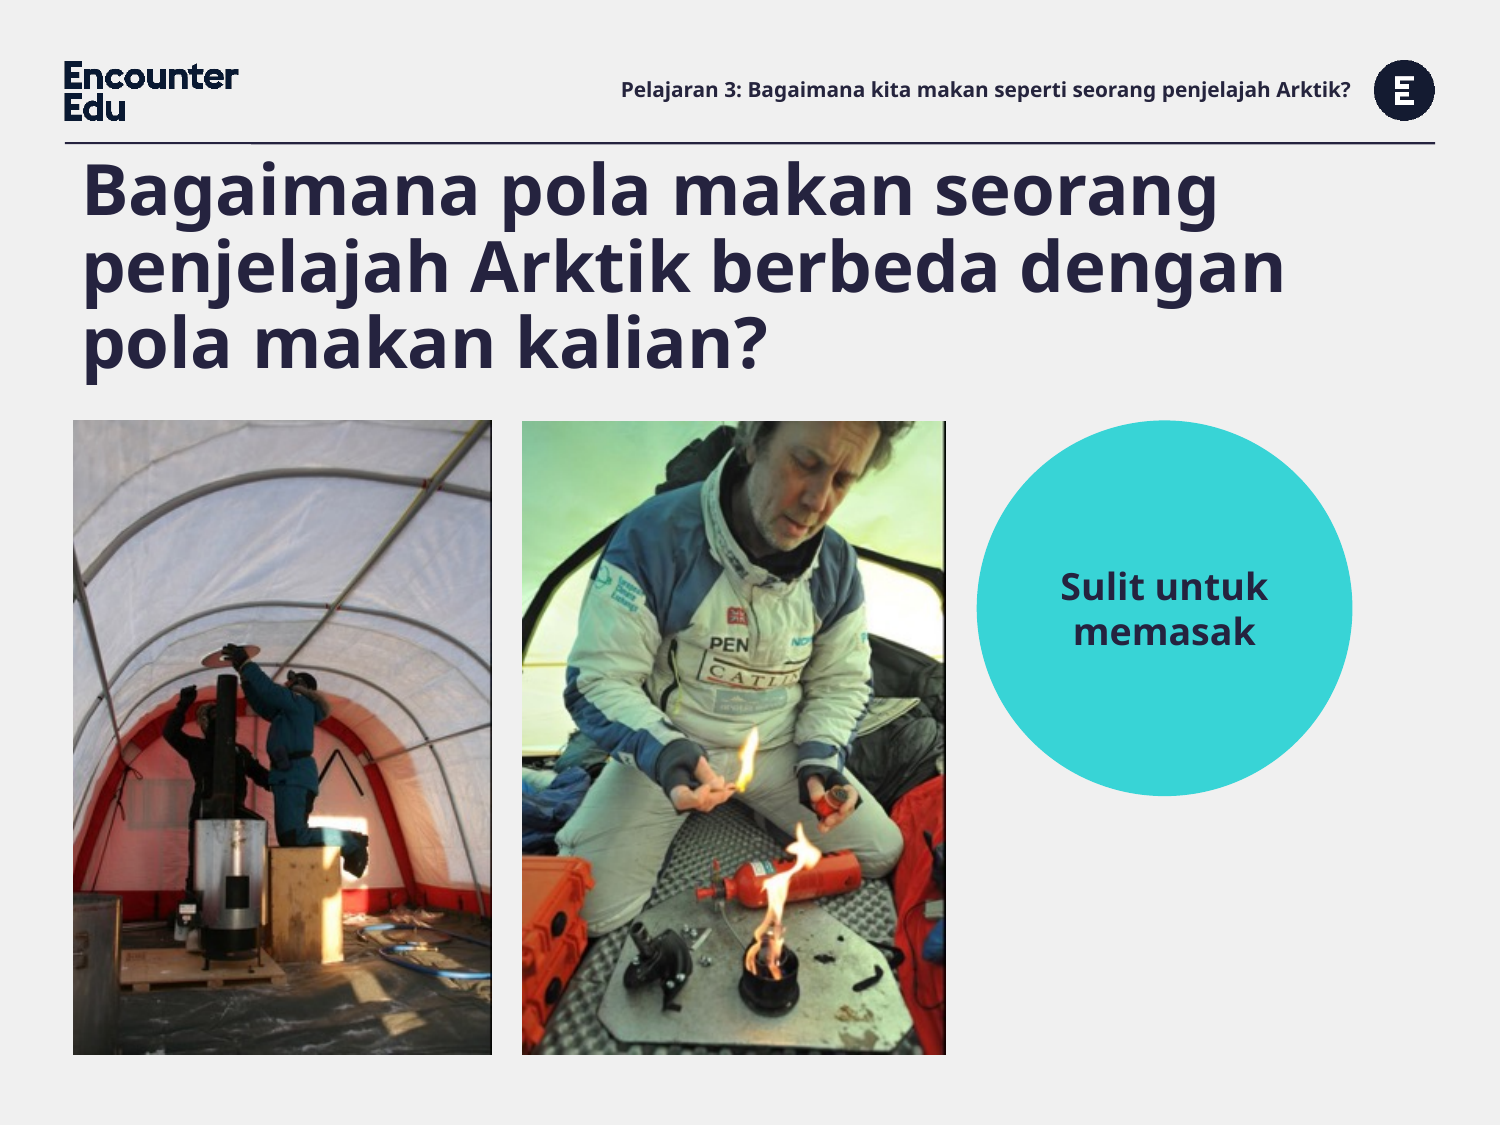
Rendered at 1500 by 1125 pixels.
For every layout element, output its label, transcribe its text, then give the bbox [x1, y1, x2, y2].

text_box Bagaimana pola makan seorang penjelajah Arktik berbeda dengan pola makan kalian? [73, 223, 1427, 315]
picture [1372, 58, 1436, 122]
title Pelajaran 3: Bagaimana kita makan seperti seorang penjelajah Arktik? [177, 67, 1359, 114]
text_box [976, 420, 1353, 797]
picture [73, 420, 493, 1055]
picture [60, 59, 243, 122]
picture [522, 421, 946, 1055]
